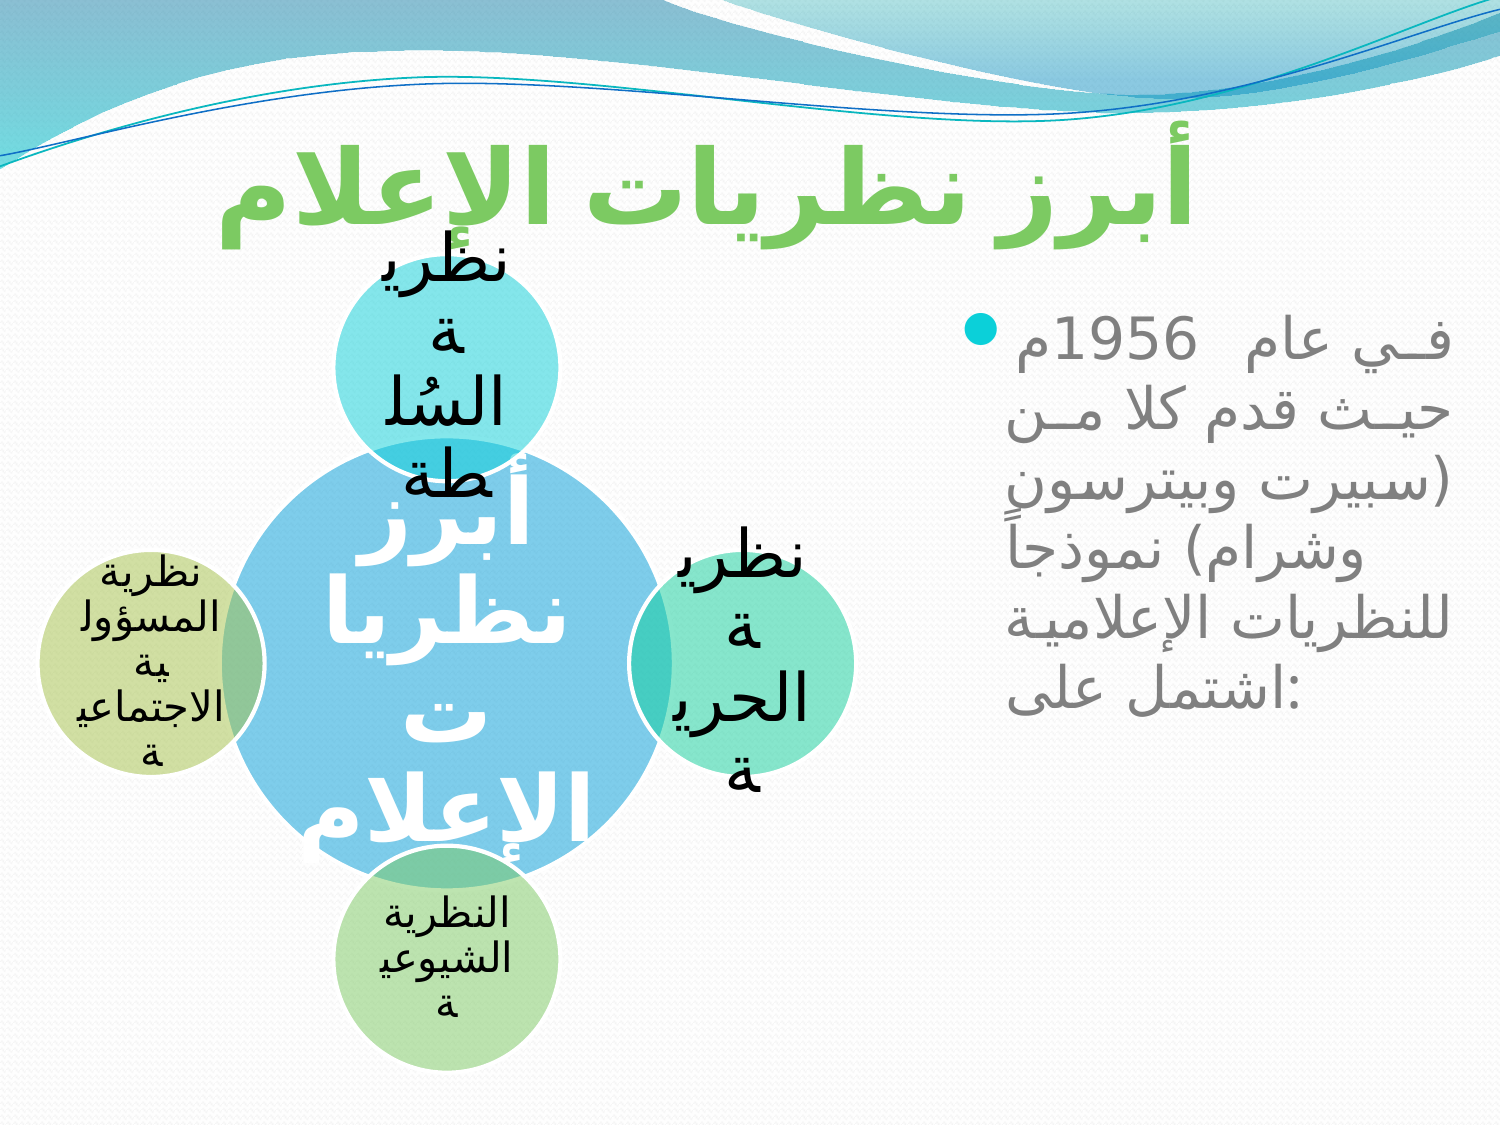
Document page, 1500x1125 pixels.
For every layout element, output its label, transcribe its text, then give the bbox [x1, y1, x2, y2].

title أبرز نظريات الإعلام [215, 50, 1454, 246]
list في عام 1956م حيث قدم كلا من (سبيرت وبيترسون وشرام) نموذجاً للنظريات الإعلامية اشتمل على: [945, 293, 1469, 995]
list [37, 243, 857, 1084]
